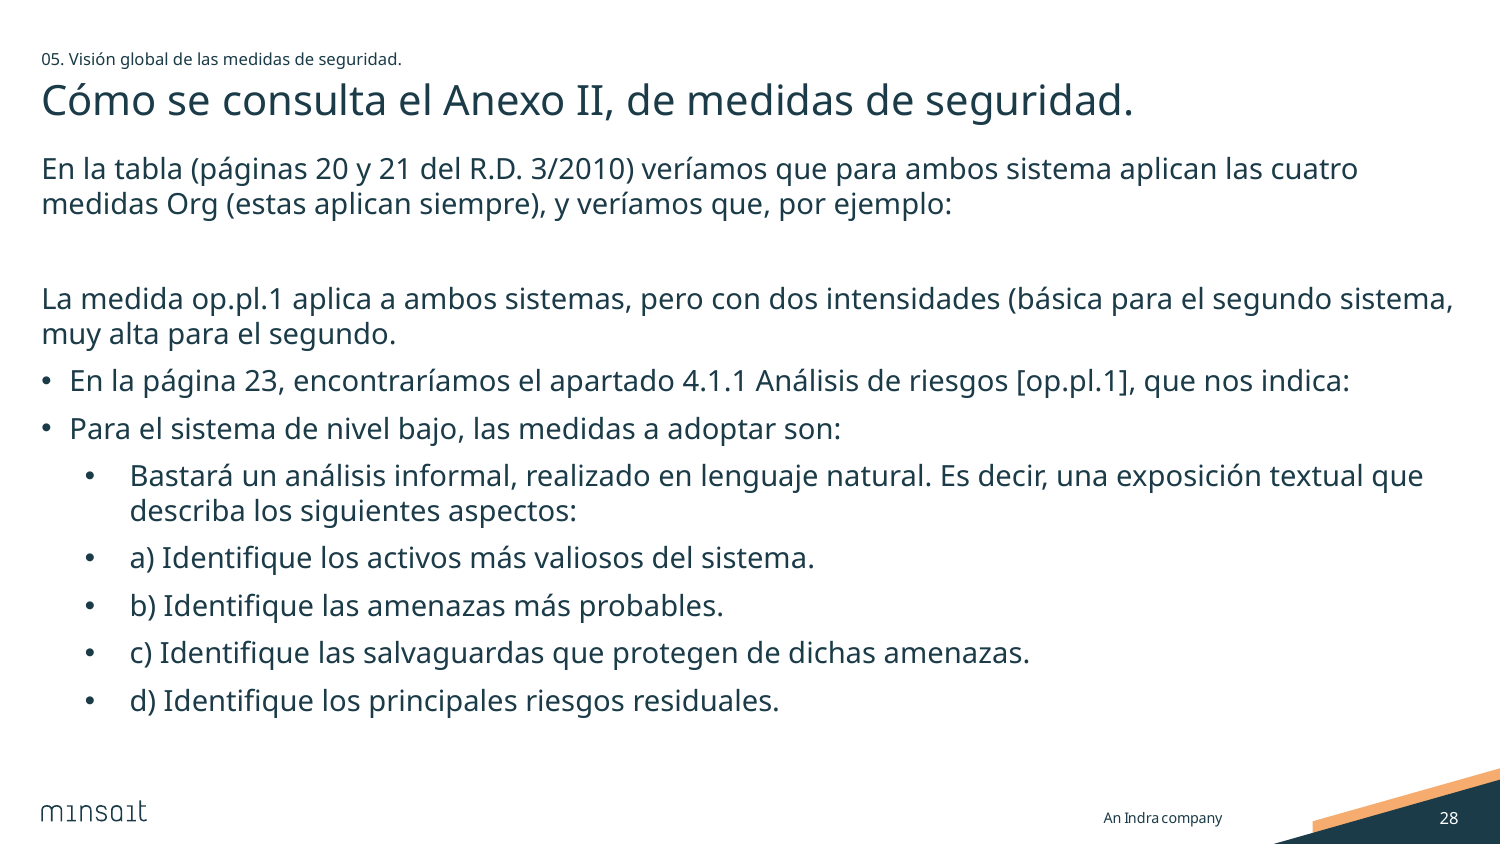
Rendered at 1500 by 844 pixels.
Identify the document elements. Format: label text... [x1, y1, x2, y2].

title Cómo se consulta el Anexo II, de medidas de seguridad. [41, 79, 1459, 150]
list 05. Visión global de las medidas de seguridad. [41, 43, 1459, 75]
text_box En la tabla (páginas 20 y 21 del R.D. 3/2010) veríamos que para ambos sistema aplican las cuatro medidas Org (estas aplican siempre), y veríamos que, por ejemplo: La medida op.pl.1 aplica a ambos sistemas, pero con dos intensidades (básica para el segundo sistema, muy alta para el segundo. En la página 23, encontraríamos el apartado 4.1.1 Análisis de riesgos [op.pl.1], que nos indica: Para el sistema de nivel bajo, las medidas a adoptar son: Bastará un análisis informal, realizado en lenguaje natural. Es decir, una exposición textual que describa los siguientes aspectos: a) Identifique los activos más valiosos del sistema. b) Identifique las amenazas más probables. c) Identifique las salvaguardas que protegen de dichas amenazas. d) Identifique los principales riesgos residuales. [41, 150, 1459, 436]
